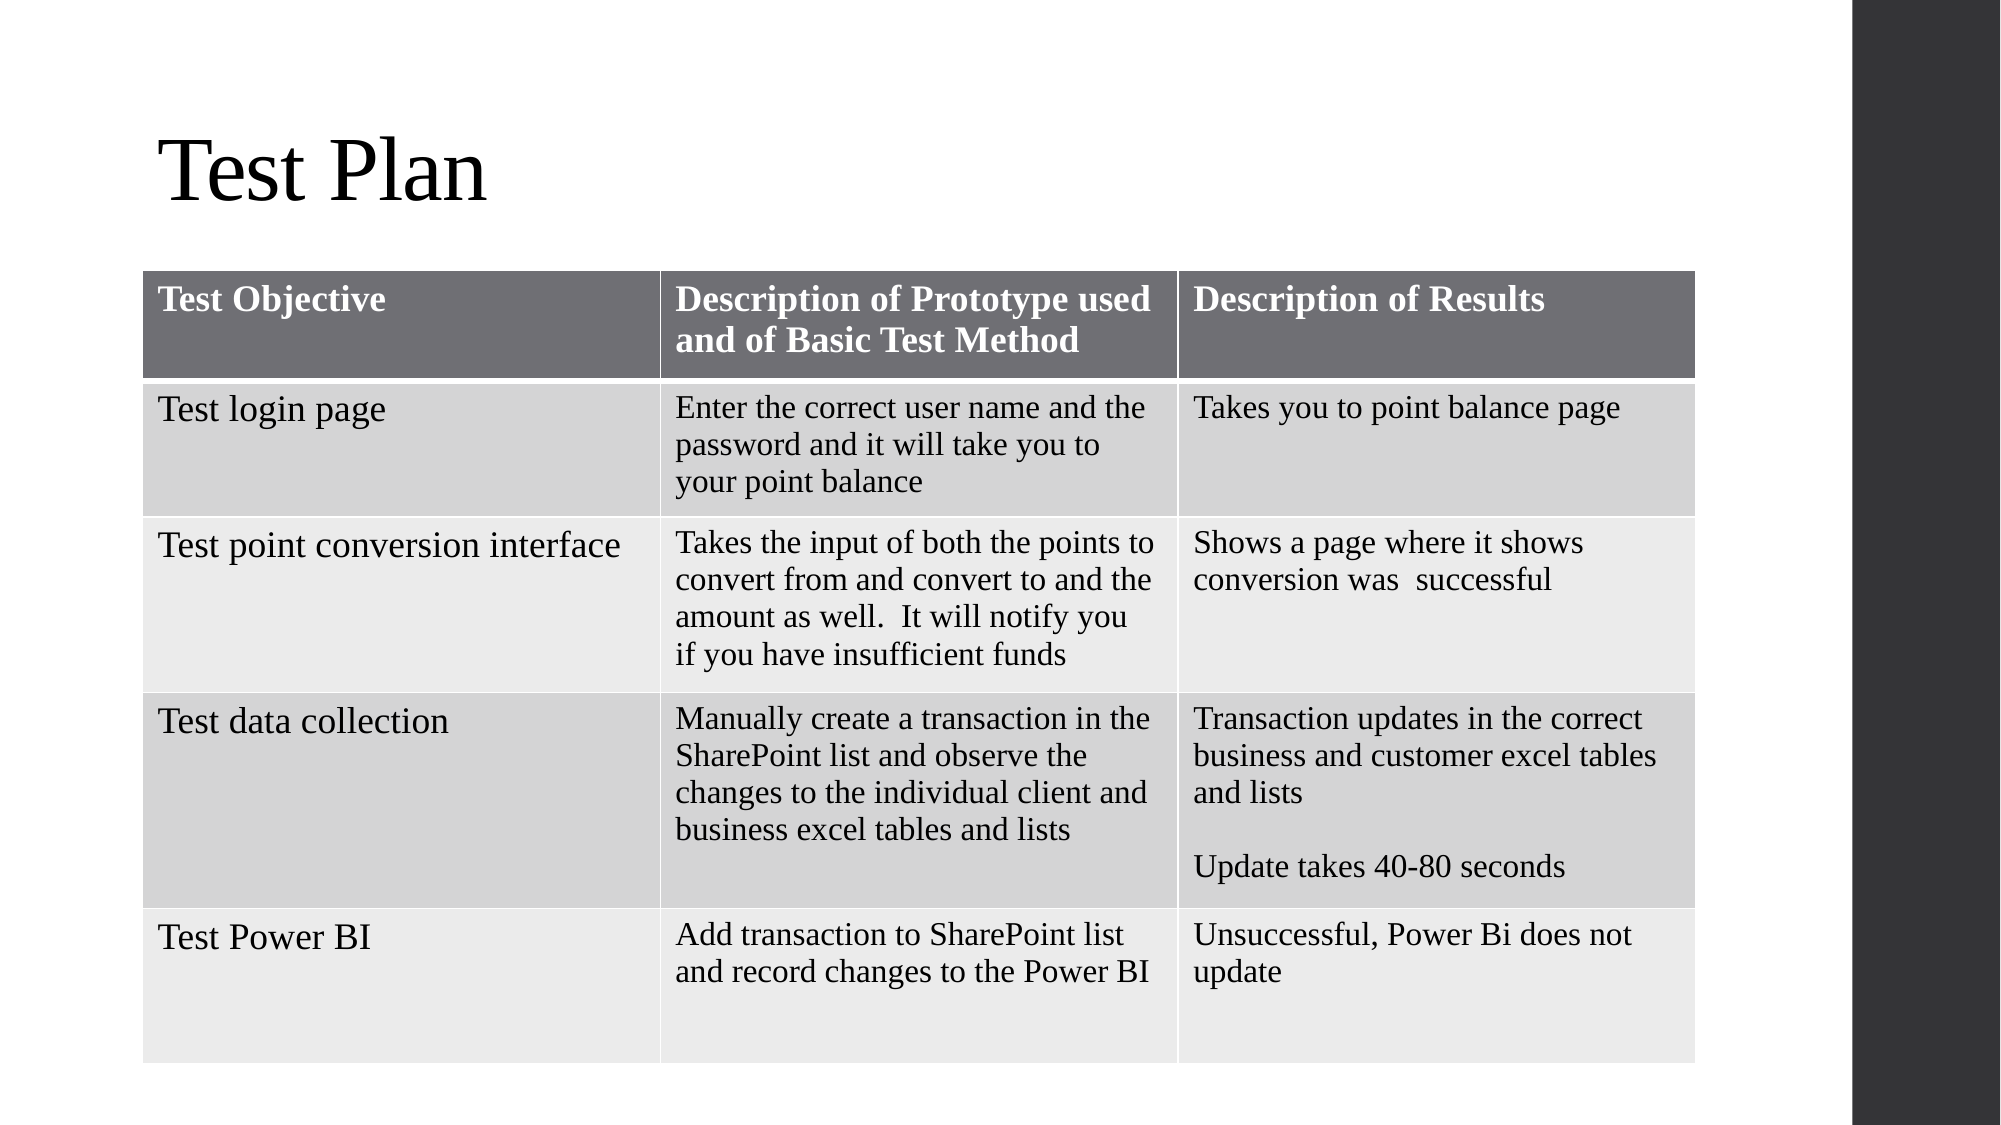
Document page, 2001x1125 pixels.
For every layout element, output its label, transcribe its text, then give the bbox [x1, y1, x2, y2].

table_cell Test Power BI [143, 909, 660, 1063]
table_cell Unsuccessful, Power Bi does not update [1179, 909, 1695, 1063]
table_cell Transaction updates in the correct business and customer excel tables and lists Update takes 40-80 seconds [1179, 693, 1695, 908]
table_cell Enter the correct user name and the password and it will take you to your point balance [661, 384, 1177, 516]
table_cell Test login page [143, 384, 660, 516]
table_cell Shows a page where it shows conversion was successful [1179, 518, 1695, 692]
table_header Test Objective [143, 271, 660, 378]
table_cell Manually create a transaction in the SharePoint list and observe the changes to the individual client and business excel tables and lists [661, 693, 1177, 908]
table_header Description of Results [1179, 271, 1695, 378]
table_cell Test data collection [143, 693, 660, 908]
table_cell Takes you to point balance page [1179, 384, 1695, 516]
table_cell Test point conversion interface [143, 518, 660, 692]
title Test Plan [142, 110, 976, 228]
table_cell Takes the input of both the points to convert from and convert to and the amount as well. It will notify you if you have insufficient funds [661, 518, 1177, 692]
table_cell Add transaction to SharePoint list and record changes to the Power BI [661, 909, 1177, 1063]
table_header Description of Prototype used and of Basic Test Method [661, 271, 1177, 378]
